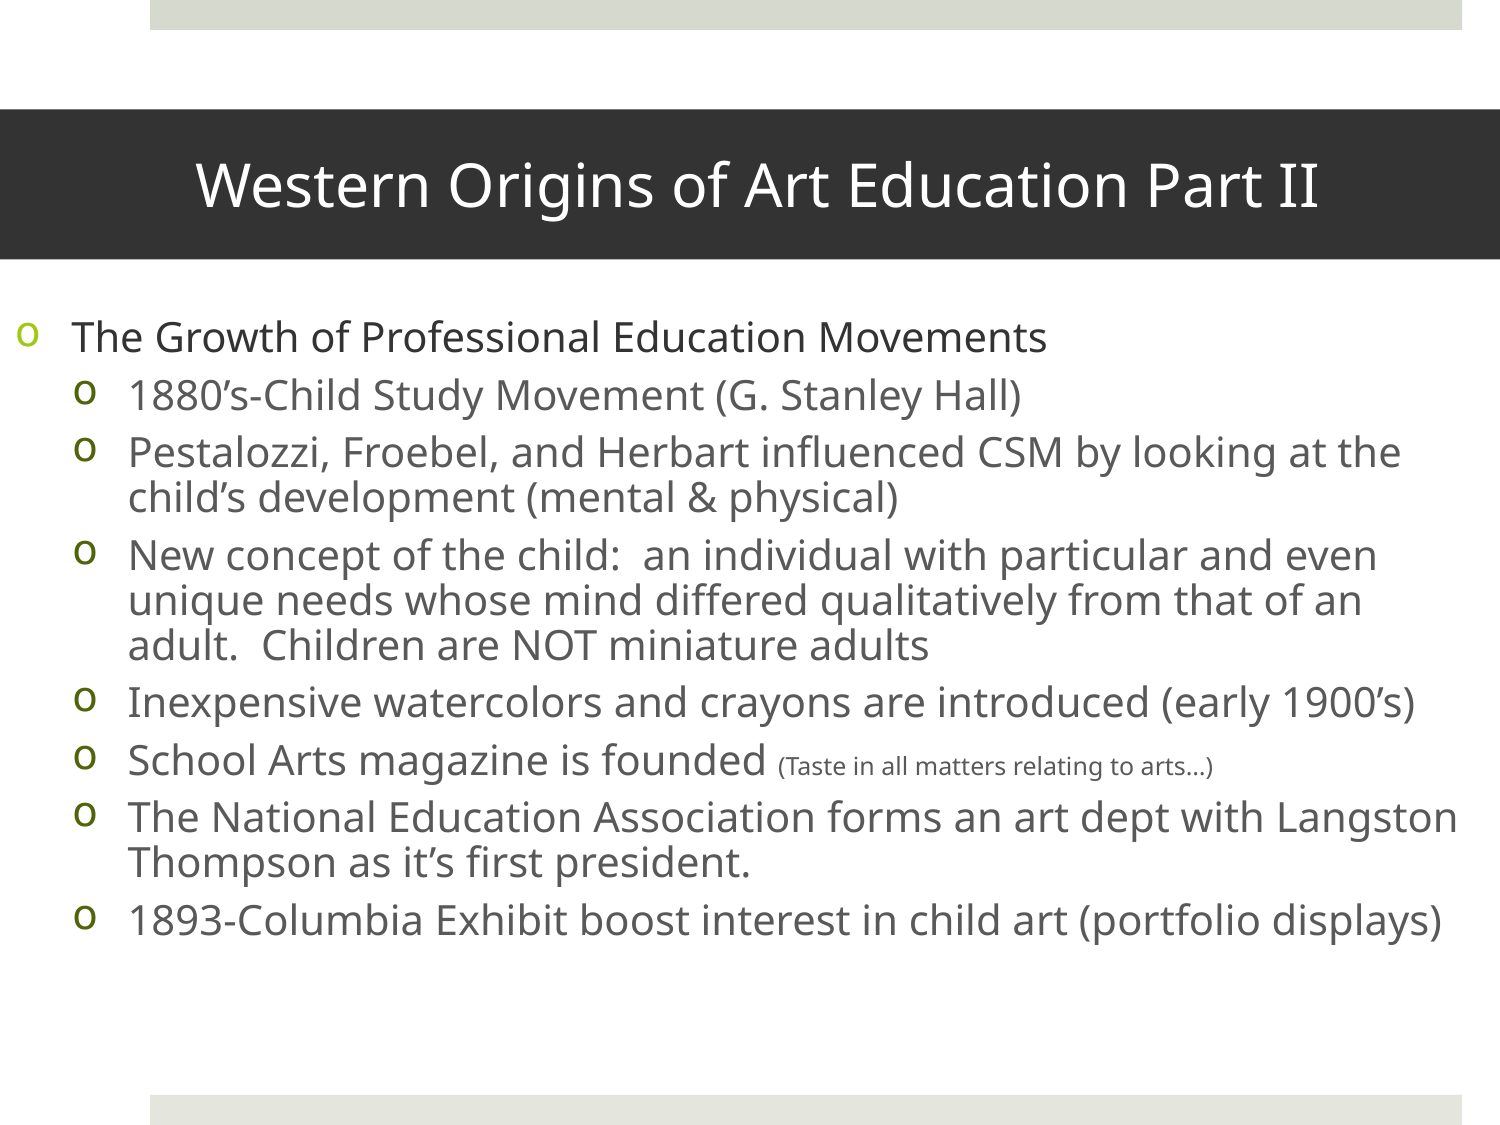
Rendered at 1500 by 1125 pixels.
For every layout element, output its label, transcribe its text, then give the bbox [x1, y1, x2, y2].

title Western Origins of Art Education Part II [0, 109, 1500, 260]
list The Growth of Professional Education Movements 1880’s-Child Study Movement (G. Stanley Hall) Pestalozzi, Froebel, and Herbart influenced CSM by looking at the child’s development (mental & physical) New concept of the child: an individual with particular and even unique needs whose mind differed qualitatively from that of an adult. Children are NOT miniature adults Inexpensive watercolors and crayons are introduced (early 1900’s) School Arts magazine is founded (Taste in all matters relating to arts…) The National Education Association forms an art dept with Langston Thompson as it’s first president. 1893-Columbia Exhibit boost interest in child art (portfolio displays) [0, 309, 1500, 1075]
